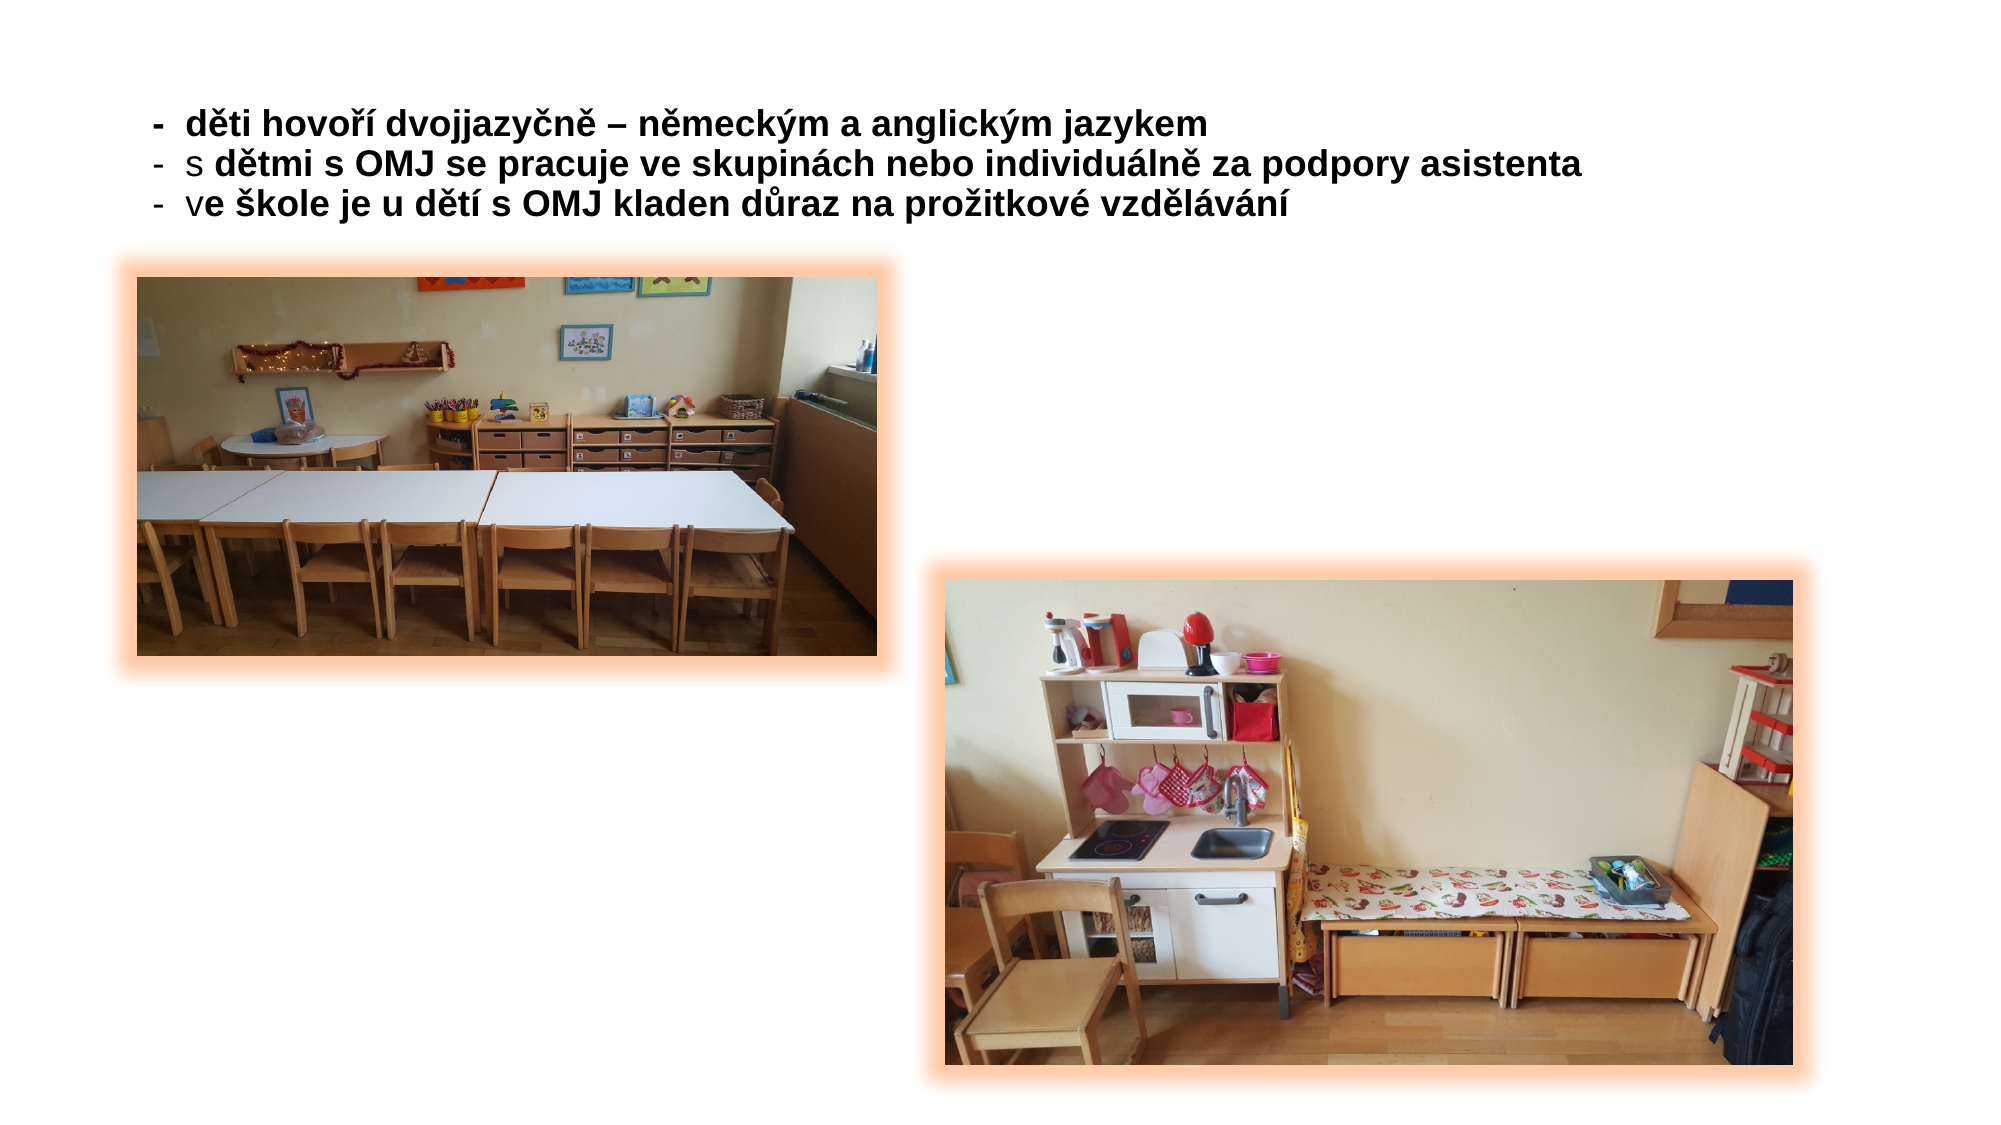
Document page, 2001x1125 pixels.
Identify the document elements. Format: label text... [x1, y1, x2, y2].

picture [137, 277, 877, 656]
title - děti hovoří dvojjazyčně – německým a anglickým jazykem - s dětmi s OMJ se pracuje ve skupinách nebo individuálně za podpory asistenta - ve škole je u dětí s OMJ kladen důraz na prožitkové vzdělávání [137, 59, 1863, 278]
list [945, 580, 1793, 1065]
